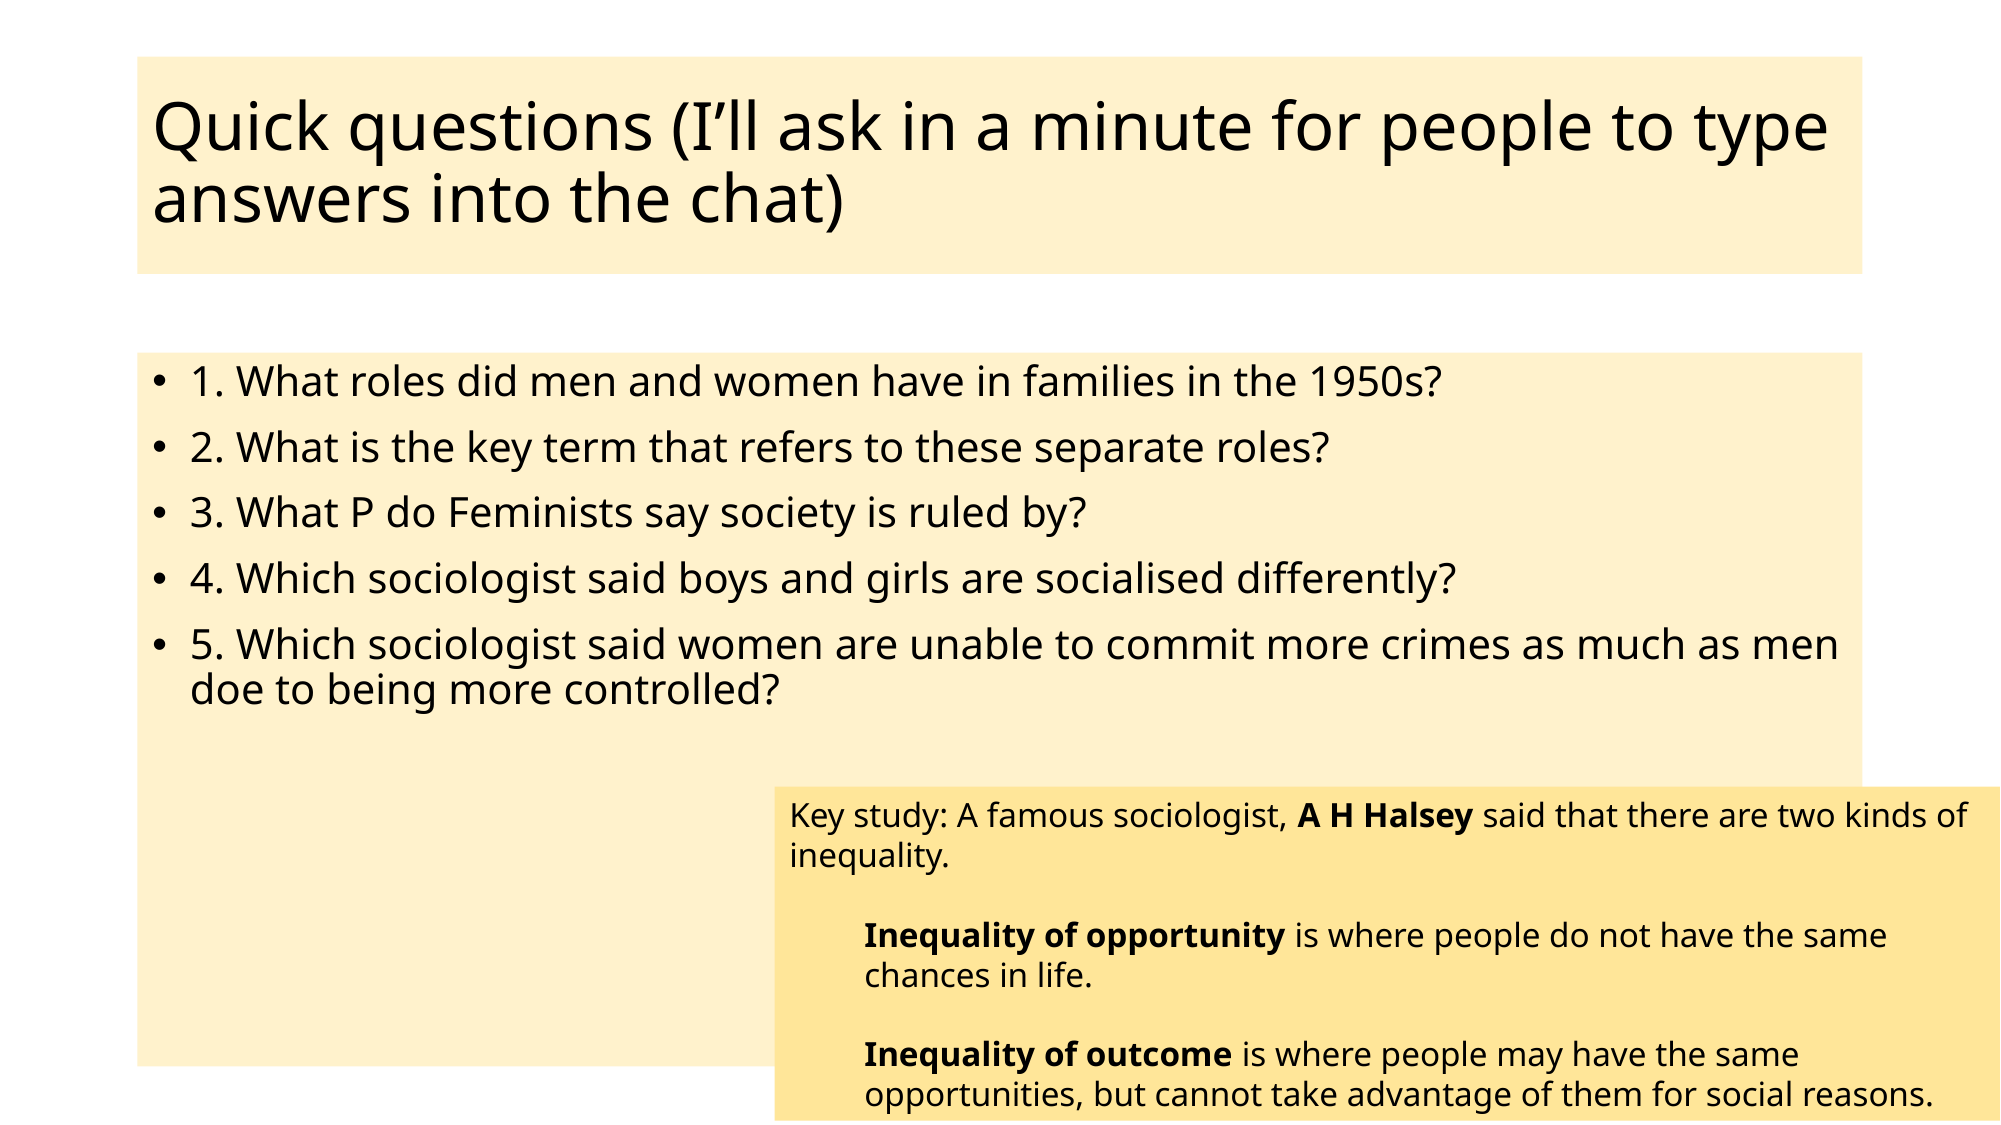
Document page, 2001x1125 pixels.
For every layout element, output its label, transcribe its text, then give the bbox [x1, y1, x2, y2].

text_box Key study: A famous sociologist, A H Halsey said that there are two kinds of inequality. Inequality of opportunity is where people do not have the same chances in life. Inequality of outcome is where people may have the same opportunities, but cannot take advantage of them for social reasons. [774, 786, 2000, 1121]
title Quick questions (I’ll ask in a minute for people to type answers into the chat) [137, 56, 1863, 274]
list 1. What roles did men and women have in families in the 1950s? 2. What is the key term that refers to these separate roles? 3. What P do Feminists say society is ruled by? 4. Which sociologist said boys and girls are socialised differently? 5. Which sociologist said women are unable to commit more crimes as much as men doe to being more controlled? [137, 352, 1863, 1067]
